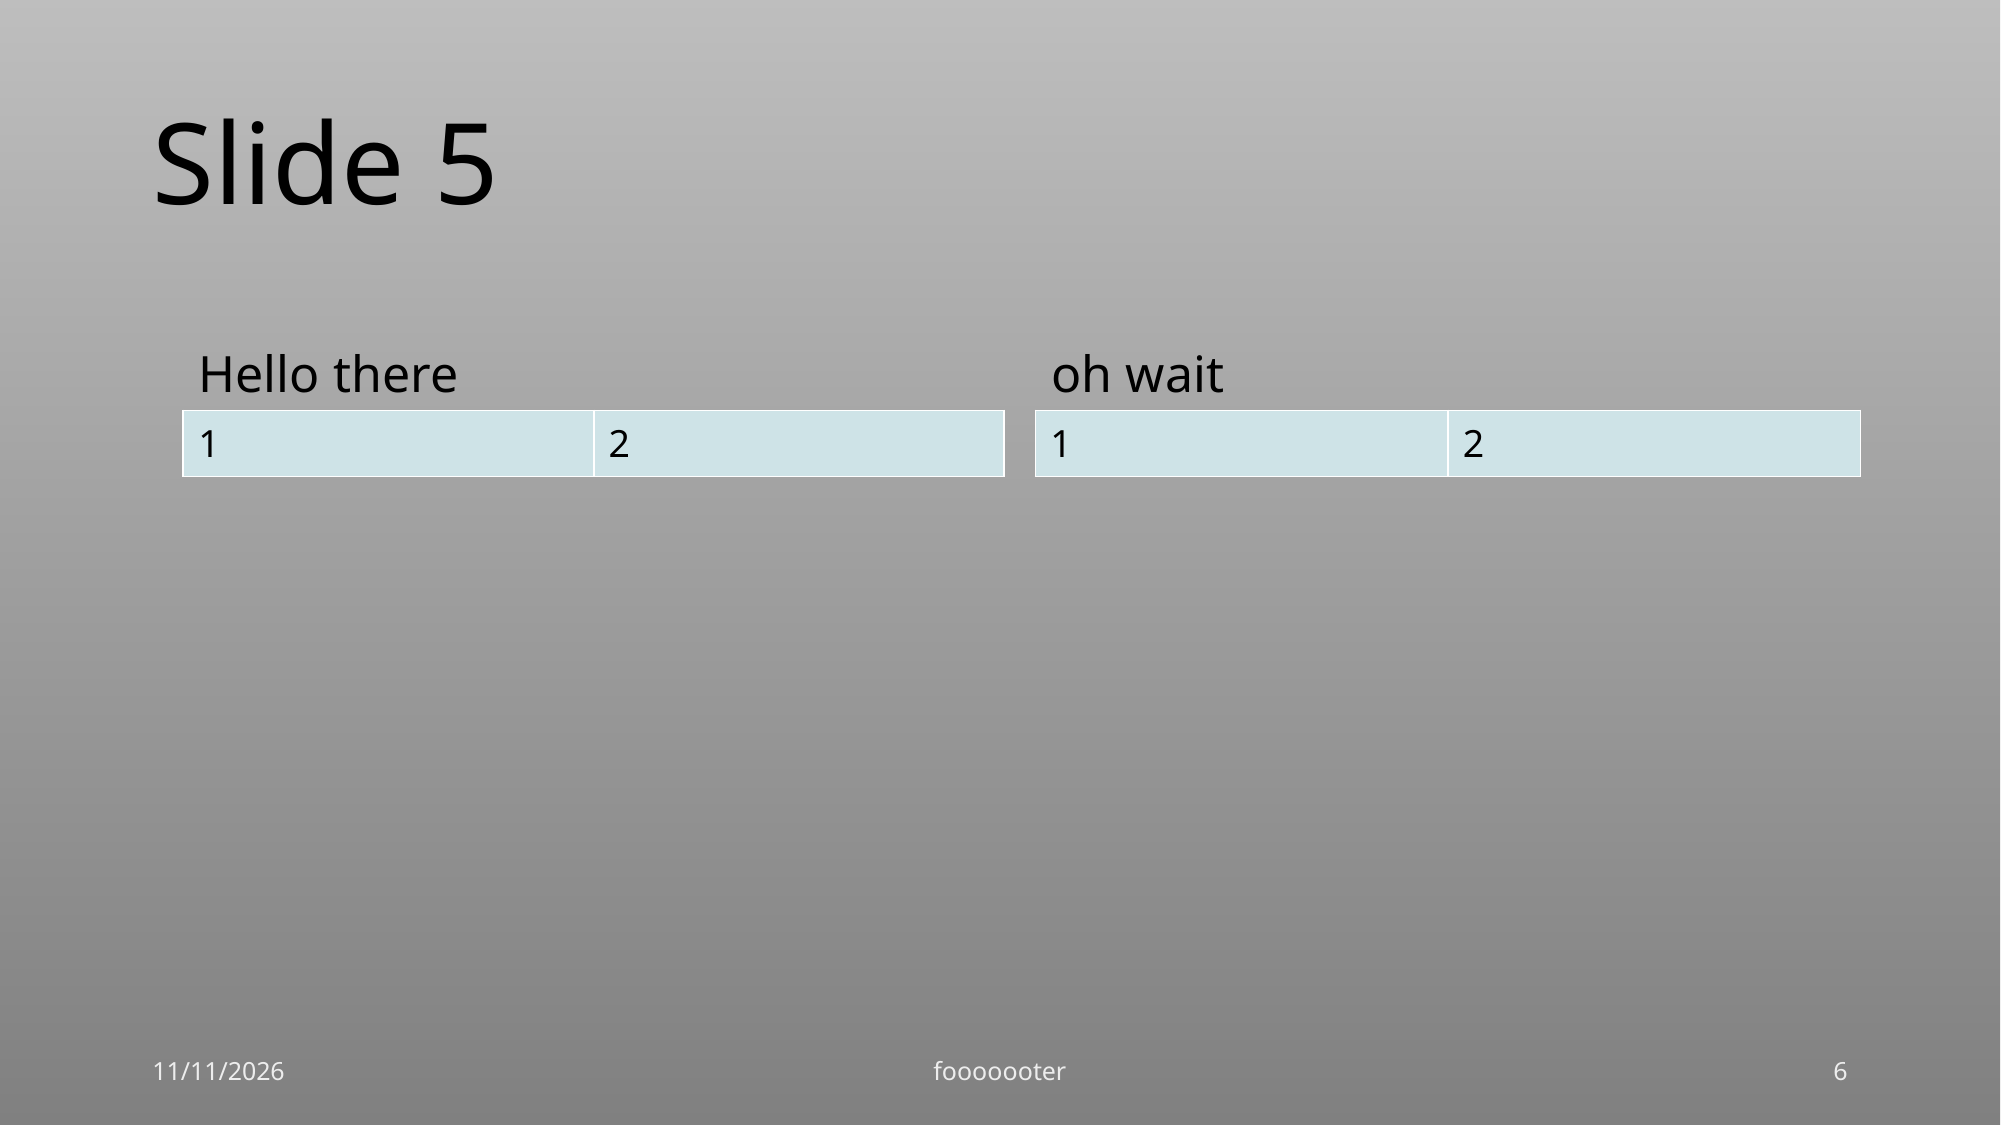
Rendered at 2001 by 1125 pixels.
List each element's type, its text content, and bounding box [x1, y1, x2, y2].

title Slide 5 [137, 59, 1863, 278]
table_header 2 [1449, 411, 1860, 476]
footer fooooooter [662, 1042, 1338, 1103]
list Hello there [183, 275, 1009, 411]
table_header 1 [1036, 411, 1447, 476]
picture [0, 0, 2001, 1125]
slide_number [137, 1042, 588, 1103]
slide_number ‹#› [1412, 1042, 1863, 1103]
table_header 1 [184, 411, 593, 476]
table_header 2 [595, 411, 1003, 476]
list oh wait [1036, 275, 1863, 411]
